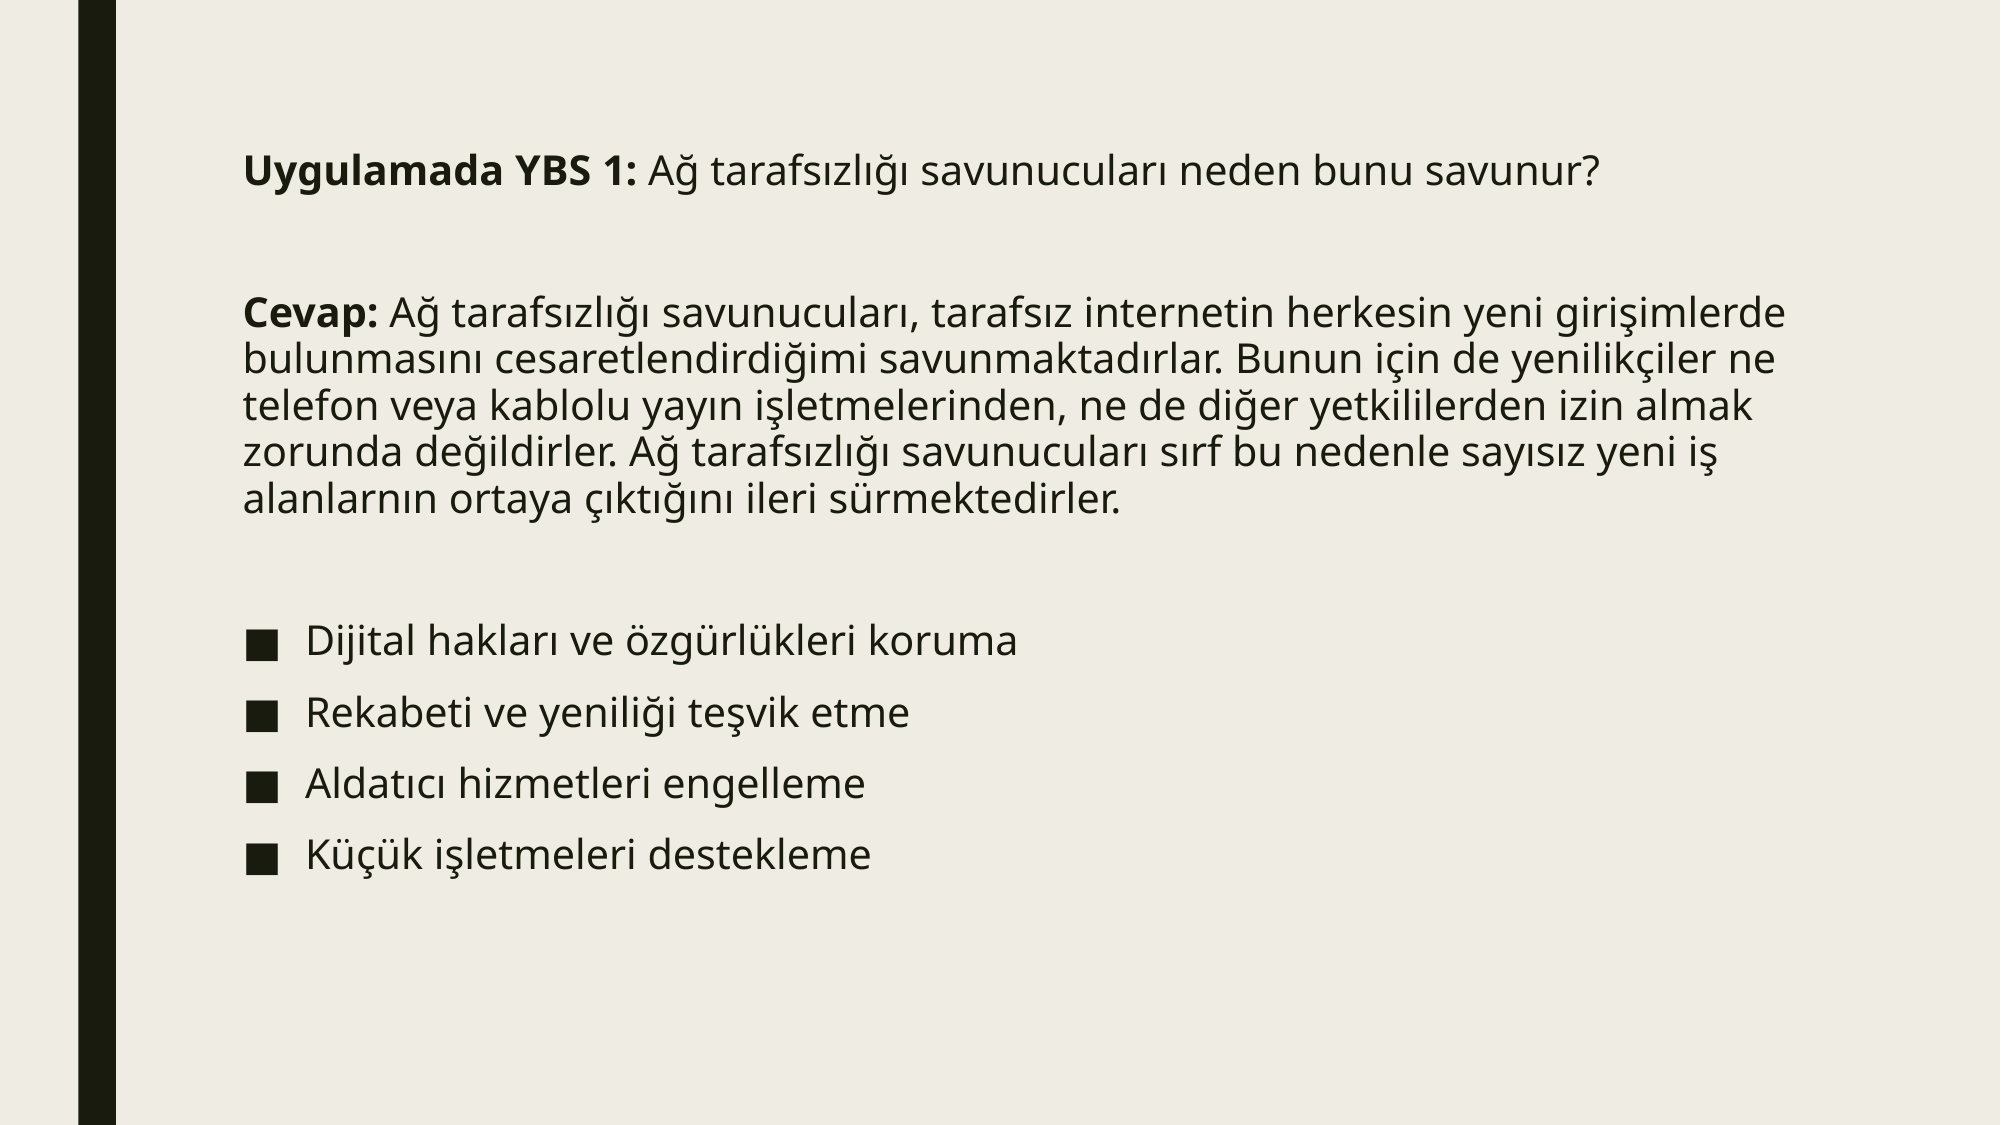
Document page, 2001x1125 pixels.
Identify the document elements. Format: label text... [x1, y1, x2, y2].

list Uygulamada YBS 1: Ağ tarafsızlığı savunucuları neden bunu savunur? Cevap: Ağ tarafsızlığı savunucuları, tarafsız internetin herkesin yeni girişimlerde bulunmasını cesaretlendirdiğimi savunmaktadırlar. Bunun için de yenilikçiler ne telefon veya kablolu yayın işletmelerinden, ne de diğer yetkililerden izin almak zorunda değildirler. Ağ tarafsızlığı savunucuları sırf bu nedenle sayısız yeni iş alanlarnın ortaya çıktığını ileri sürmektedirler. Dijital hakları ve özgürlükleri koruma Rekabeti ve yeniliği teşvik etme Aldatıcı hizmetleri engelleme Küçük işletmeleri destekleme [227, 140, 1803, 895]
